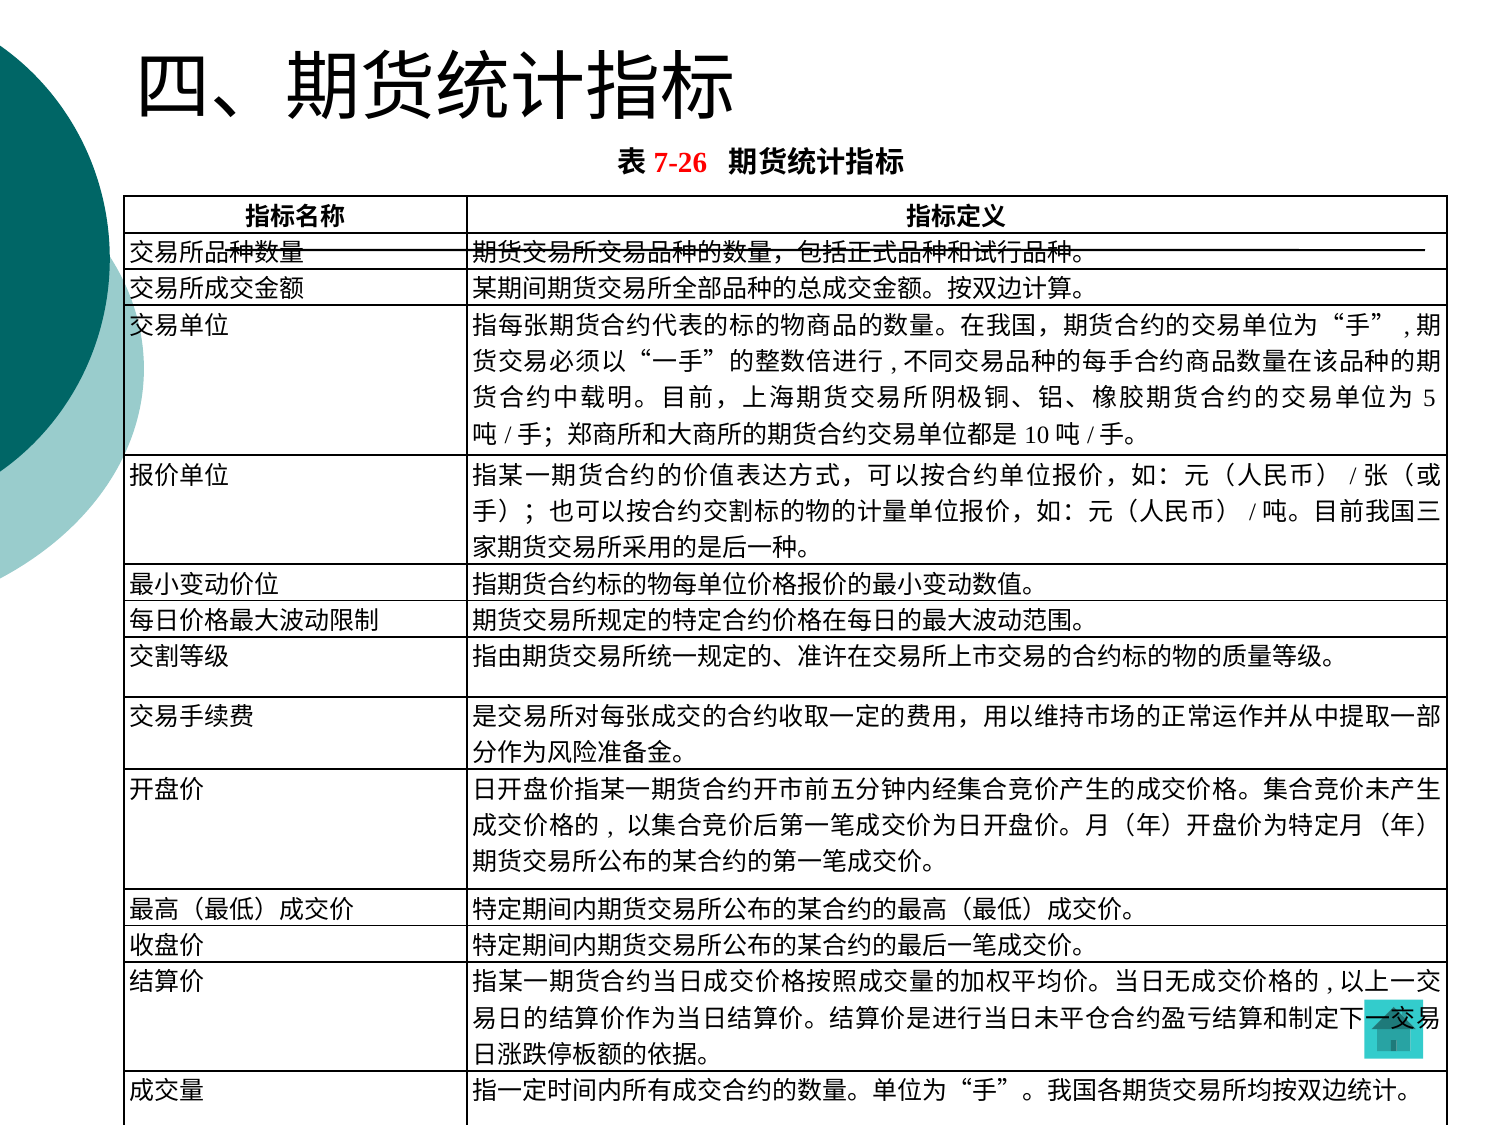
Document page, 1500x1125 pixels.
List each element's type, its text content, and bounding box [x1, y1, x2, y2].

table_cell 交易手续费 [125, 698, 466, 768]
table_cell 成交量 [125, 1072, 466, 1125]
table_cell 最小变动价位 [125, 565, 466, 600]
table_header 指标定义 [468, 197, 1446, 232]
table_cell 交易单位 [125, 306, 466, 454]
table_cell 指某一期货合约当日成交价格按照成交量的加权平均价。当日无成交价格的,以上一交易日的结算价作为当日结算价。结算价是进行当日未平仓合约盈亏结算和制定下一交易日涨跌停板额的依据。 [468, 963, 1446, 1070]
table_cell 报价单位 [125, 456, 466, 563]
text_box 表7-26 期货统计指标 [602, 136, 920, 186]
table_cell 每日价格最大波动限制 [125, 601, 466, 636]
table_cell 期货交易所规定的特定合约价格在每日的最大波动范围。 [468, 601, 1446, 636]
title 四、期货统计指标 [120, 18, 1321, 136]
table_cell 收盘价 [125, 926, 466, 961]
table_cell 交易所成交金额 [125, 270, 466, 304]
table_cell 指每张期货合约代表的标的物商品的数量。在我国，期货合约的交易单位为“手”,期货交易必须以“一手”的整数倍进行,不同交易品种的每手合约商品数量在该品种的期货合约中载明。目前，上海期货交易所阴极铜、铝、橡胶期货合约的交易单位为5吨/手；郑商所和大商所的期货合约交易单位都是10吨/手。 [468, 306, 1446, 454]
table_cell 是交易所对每张成交的合约收取一定的费用，用以维持市场的正常运作并从中提取一部分作为风险准备金。 [468, 698, 1446, 768]
table_cell 指期货合约标的物每单位价格报价的最小变动数值。 [468, 565, 1446, 600]
table_cell 指由期货交易所统一规定的、准许在交易所上市交易的合约标的物的质量等级。 [468, 638, 1446, 696]
table_header 指标名称 [125, 197, 466, 232]
table_cell 交割等级 [125, 638, 466, 696]
table_cell 日开盘价指某一期货合约开市前五分钟内经集合竞价产生的成交价格。集合竞价未产生成交价格的, 以集合竞价后第一笔成交价为日开盘价。月（年）开盘价为特定月（年）期货交易所公布的某合约的第一笔成交价。 [468, 770, 1446, 888]
table_cell 指一定时间内所有成交合约的数量。单位为“手”。我国各期货交易所均按双边统计。 [468, 1072, 1446, 1125]
table_cell 最高（最低）成交价 [125, 890, 466, 925]
table_cell 特定期间内期货交易所公布的某合约的最高（最低）成交价。 [468, 890, 1446, 925]
table_cell 期货交易所交易品种的数量，包括正式品种和试行品种。 [468, 234, 1446, 268]
table_cell 某期间期货交易所全部品种的总成交金额。按双边计算。 [468, 270, 1446, 304]
table_cell 交易所品种数量 [125, 234, 466, 268]
table_cell 结算价 [125, 963, 466, 1070]
table_cell 开盘价 [125, 770, 466, 888]
table_cell 指某一期货合约的价值表达方式，可以按合约单位报价，如：元（人民币）/张（或手）；也可以按合约交割标的物的计量单位报价，如：元（人民币）/吨。目前我国三家期货交易所采用的是后一种。 [468, 456, 1446, 563]
table_cell 特定期间内期货交易所公布的某合约的最后一笔成交价。 [468, 926, 1446, 961]
